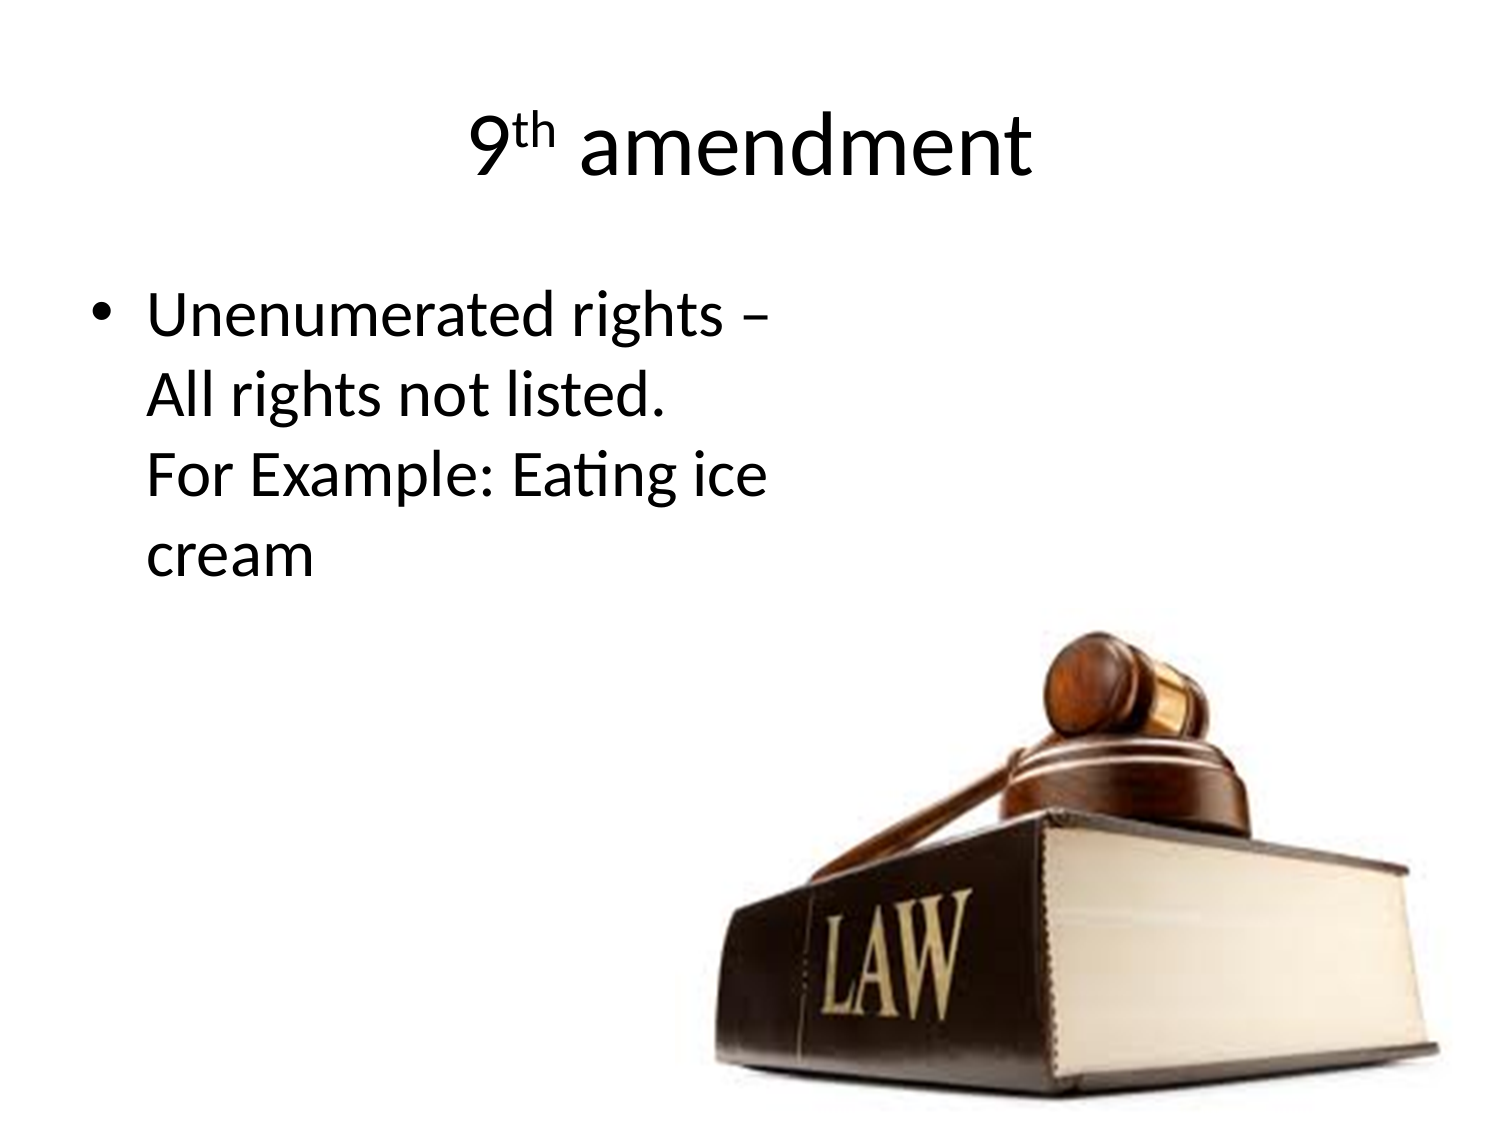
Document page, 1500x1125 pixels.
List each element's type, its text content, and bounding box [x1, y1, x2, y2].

list Unenumerated rights – All rights not listed. For Example: Eating ice cream [75, 262, 813, 1005]
title 9th amendment [75, 45, 1425, 233]
picture [674, 608, 1470, 1125]
